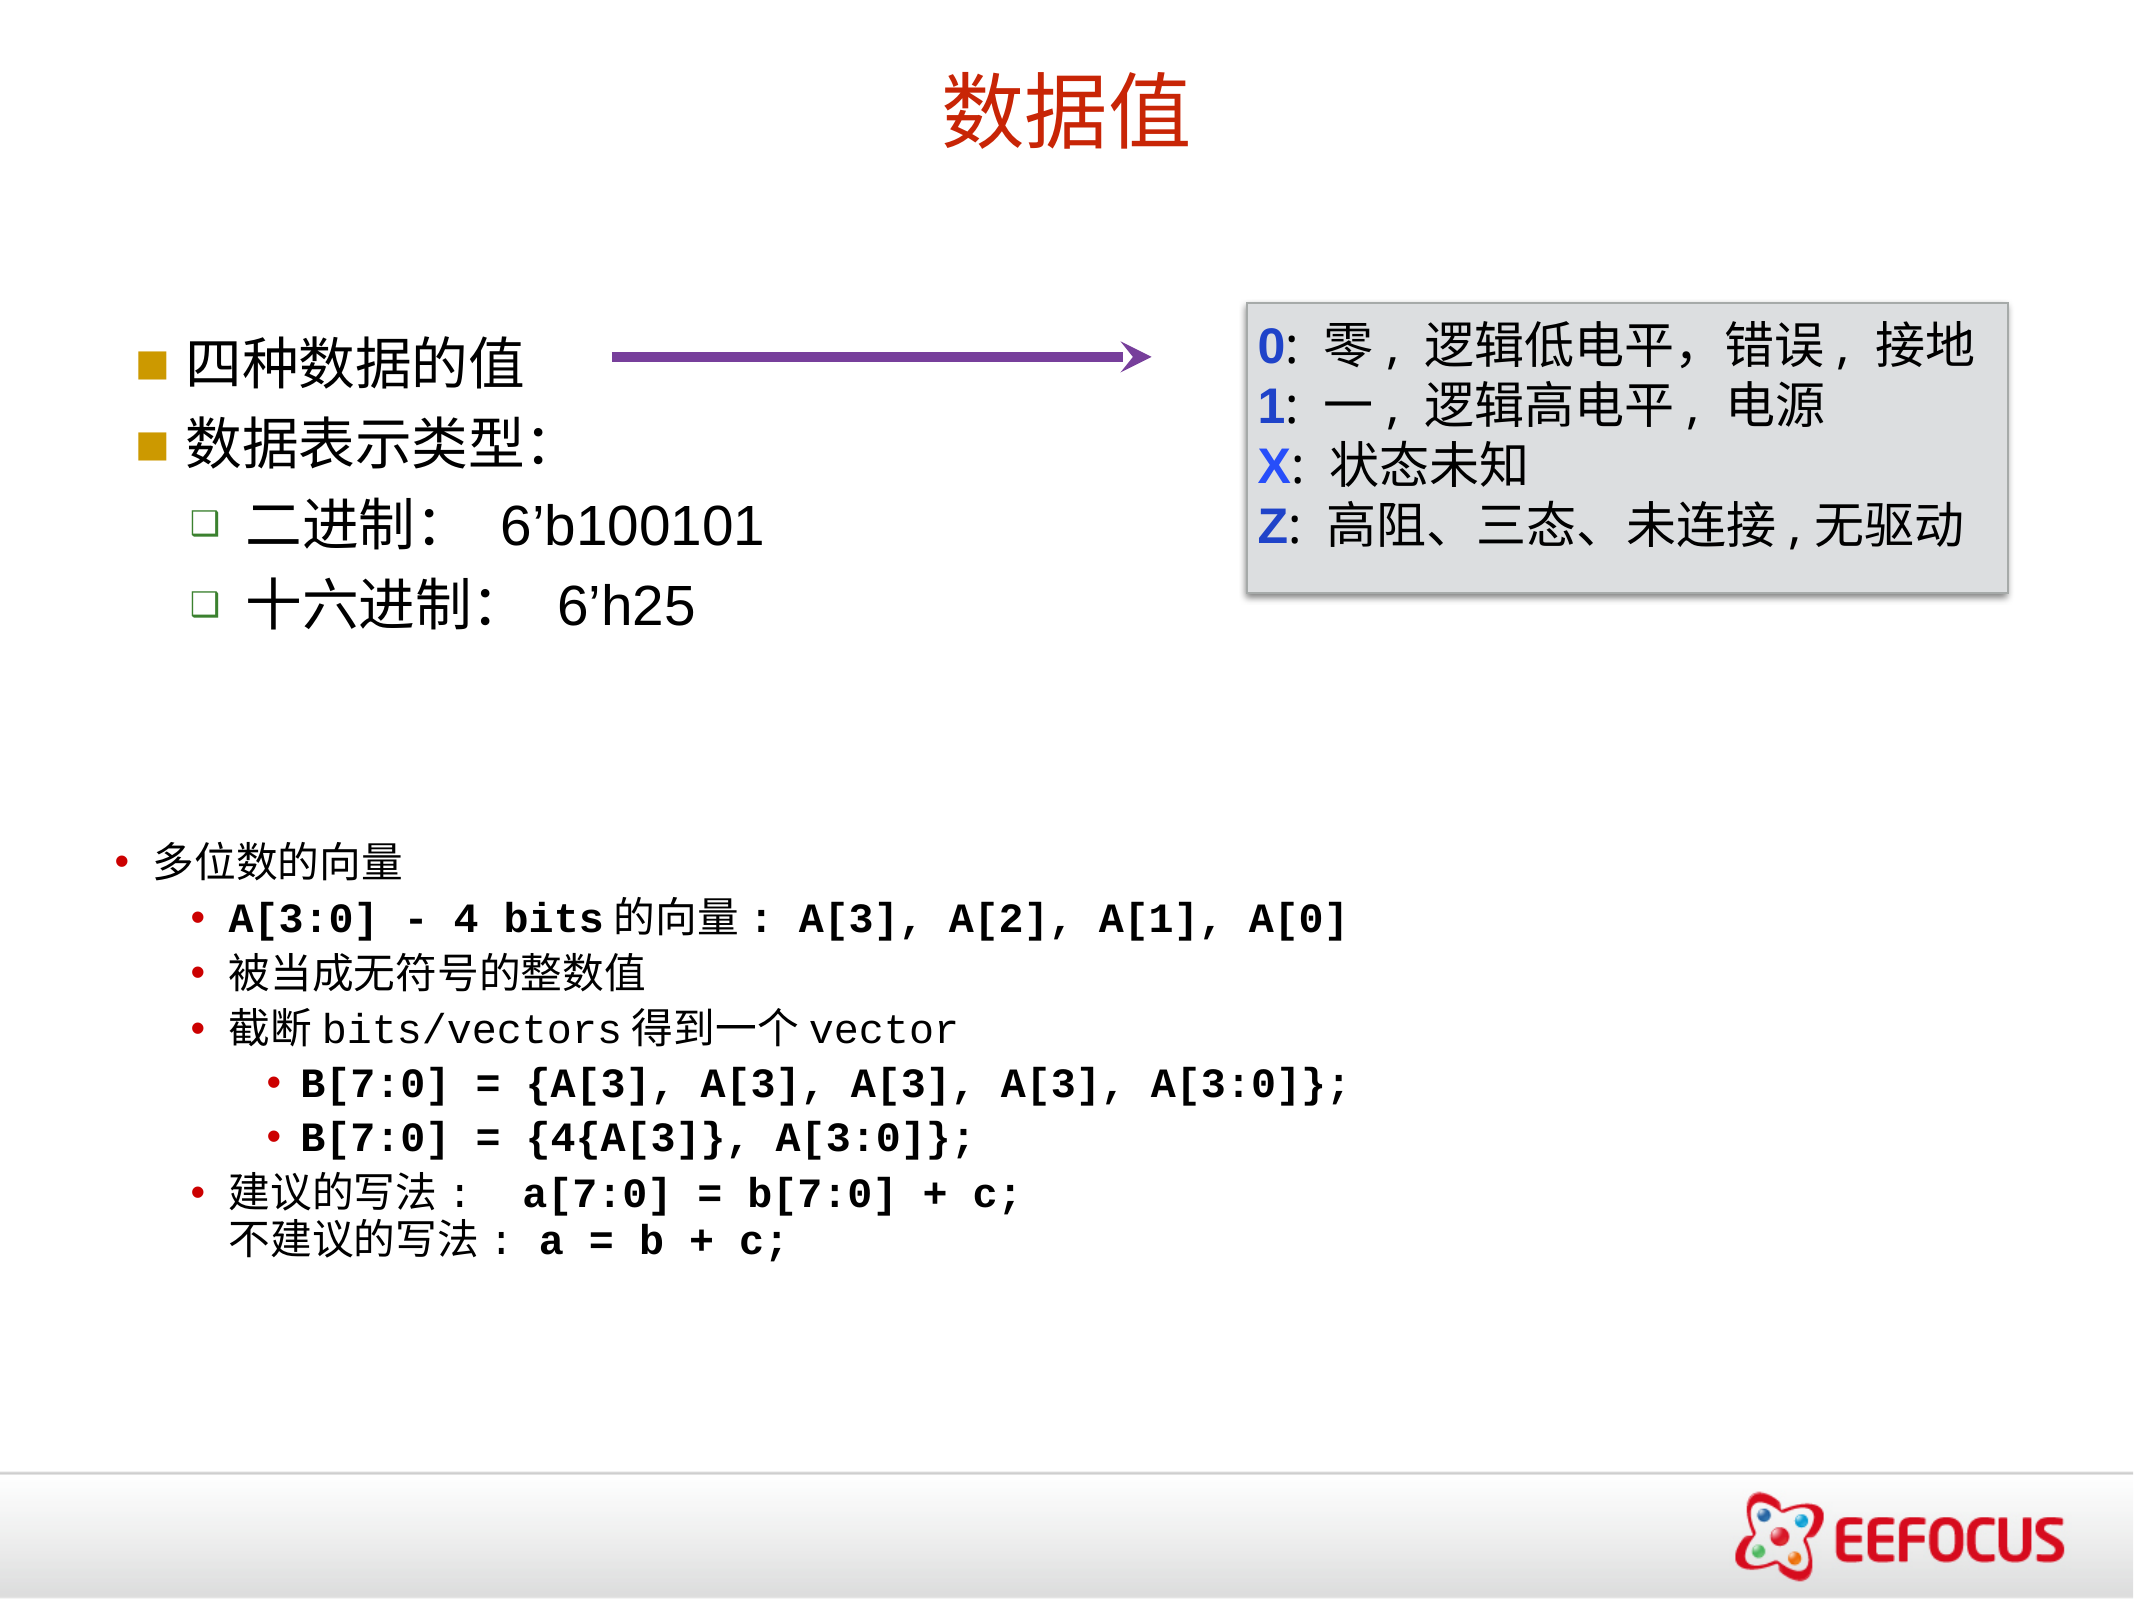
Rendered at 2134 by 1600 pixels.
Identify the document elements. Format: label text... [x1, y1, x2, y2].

picture [0, 0, 2134, 1600]
text_box 0: 零, 逻辑低电平，错误, 接地 1: 一, 逻辑高电平, 电源 X: 状态未知 Z: 高阻、三态、未连接,无驱动 [1247, 302, 2008, 594]
text_box 多位数的向量 A[3:0] - 4 bits的向量: A[3], A[2], A[1], A[0] 被当成无符号的整数值 截断bits/vectors得到一个vector B[7:0] = {A[3], A[3], A[3], A[3], A[3:0]}; B[7:0] = {4{A[3]}, A[3:0]}; 建议的写法: a[7:0] = b[7:0] + c; 不建议的写法: a = b + c; [103, 825, 1609, 1346]
title 数据值 [106, 0, 2028, 219]
list 四种数据的值 数据表示类型： 二进制： 6’b100101 十六进制： 6’h25 [123, 316, 874, 629]
text_box [1139, 350, 1152, 364]
